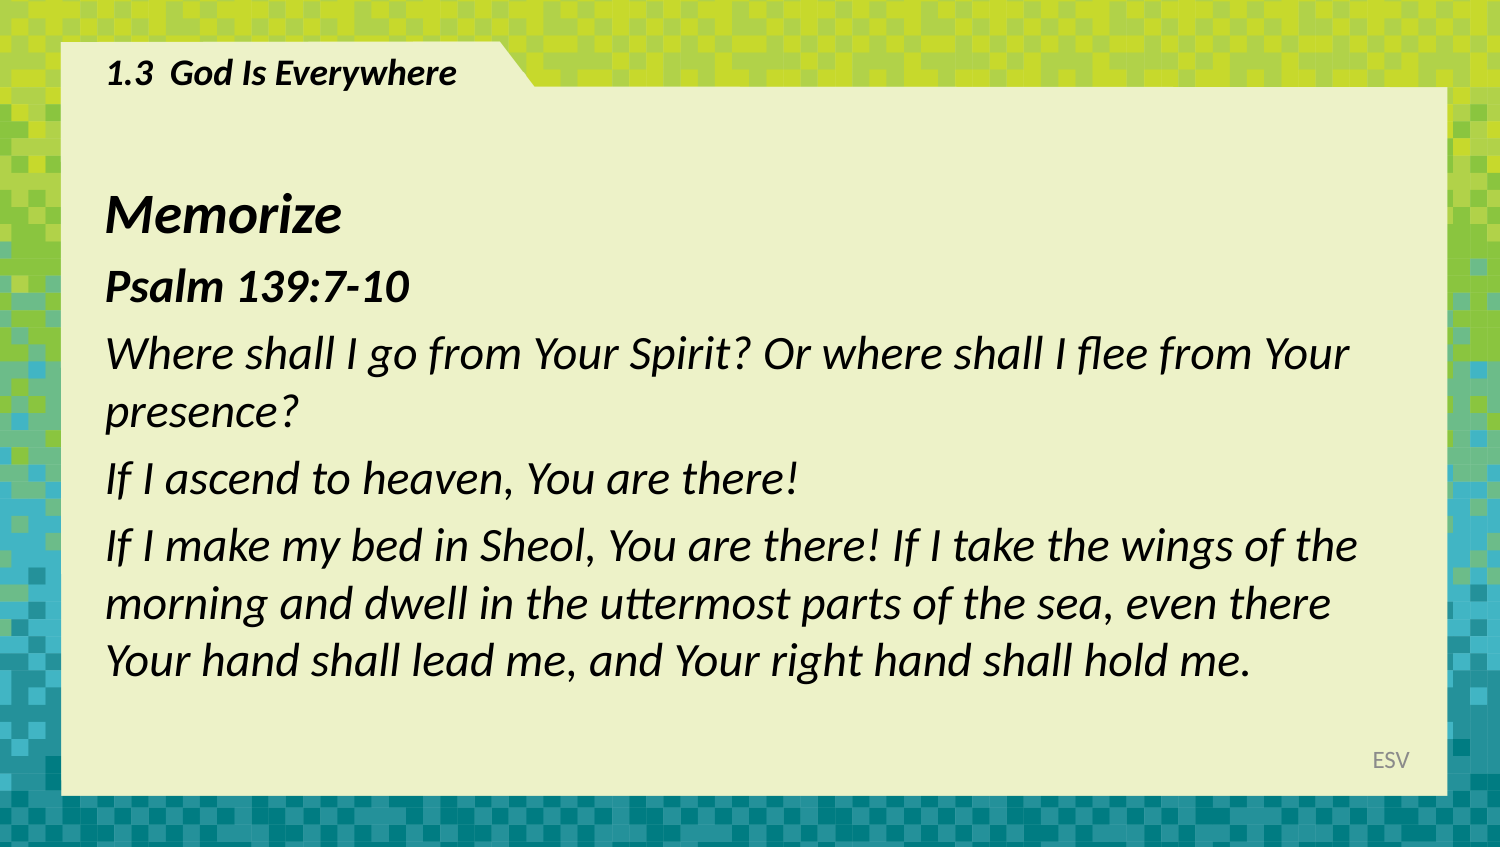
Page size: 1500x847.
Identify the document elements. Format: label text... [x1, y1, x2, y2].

footer ESV [950, 736, 1425, 782]
list Memorize Psalm 139:7-10 Where shall I go from Your Spirit? Or where shall I flee from Your presence? If I ascend to heaven, You are there! If I make my bed in Sheol, You are there! If I take the wings of the morning and dwell in the uttermost parts of the sea, even there Your hand shall lead me, and Your right hand shall hold me. [89, 141, 1383, 722]
picture [0, 0, 1500, 847]
title 1.3 God Is Everywhere [89, 33, 1420, 108]
